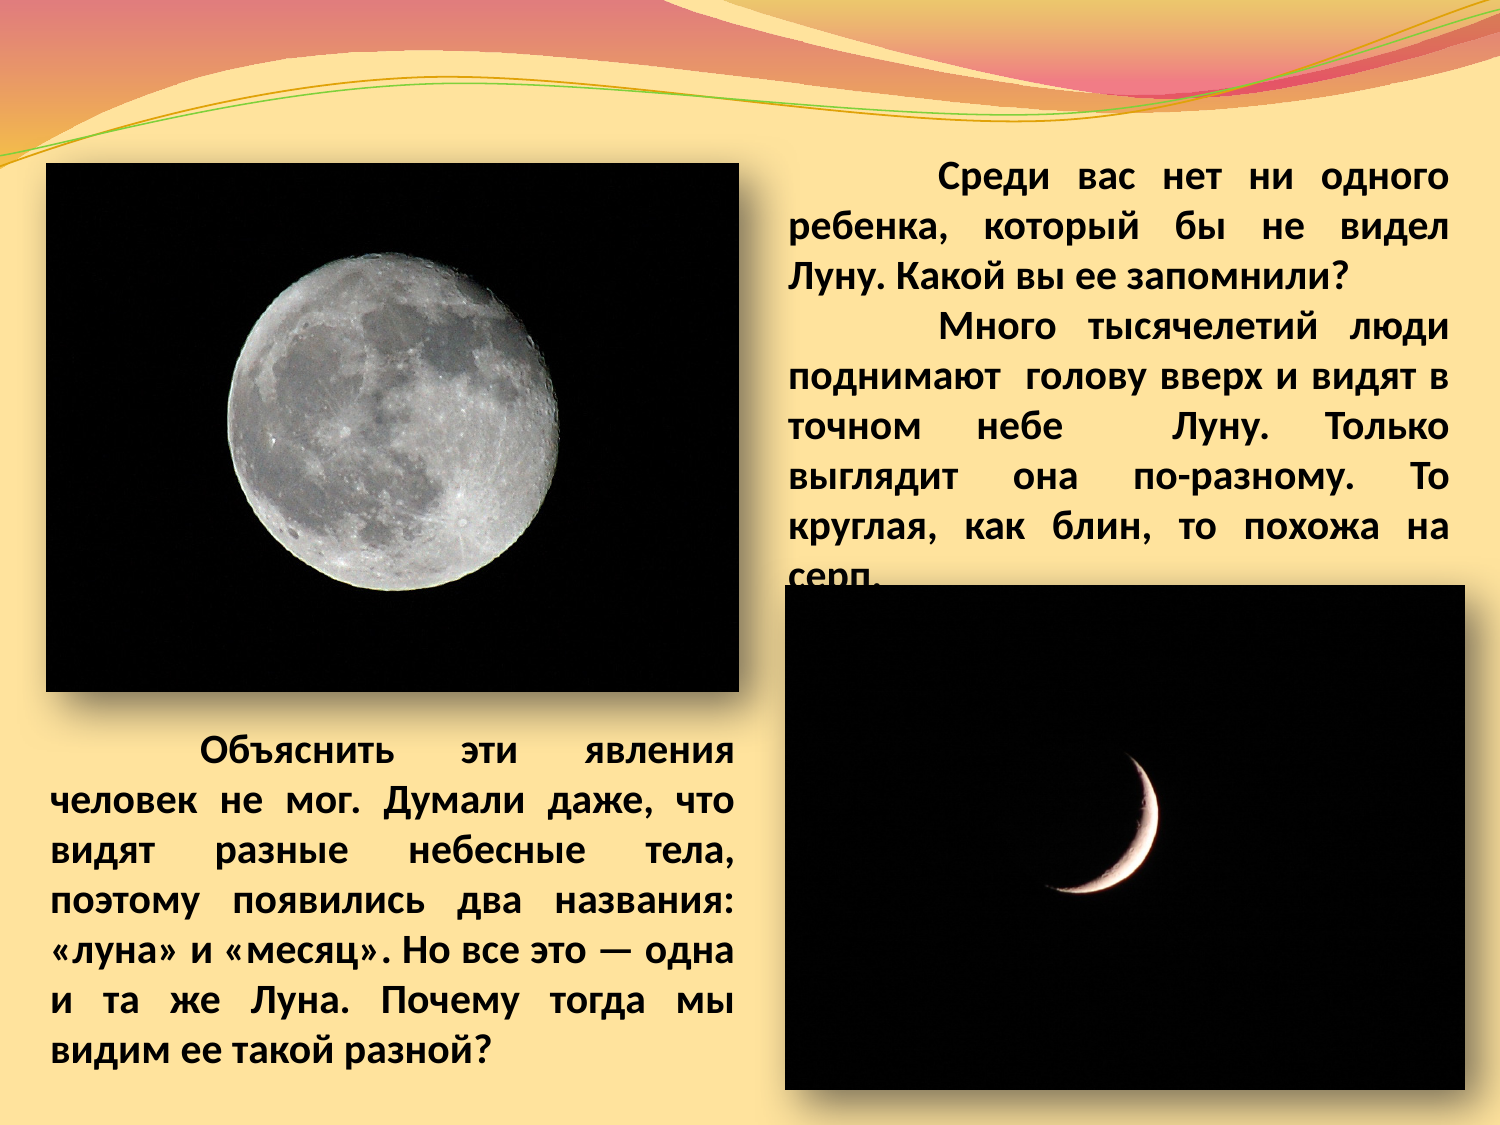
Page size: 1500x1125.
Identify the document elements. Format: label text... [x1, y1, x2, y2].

text_box Объяснить эти явления человек не мог. Думали даже, что видят разные небесные тела, поэтому появились два названия: «луна» и «месяц». Но все это — одна и та же Луна. Почему тогда мы видим ее такой разной? [35, 714, 750, 1080]
picture [46, 163, 739, 692]
text_box Среди вас нет ни одного ребенка, который бы не видел Луну. Какой вы ее запомнили? Много тысячелетий люди поднимают голову вверх и видят в точном небе Луну. Только выглядит она по-разному. То круглая, как блин, то похожа на серп. [773, 140, 1465, 574]
picture [784, 585, 1466, 1091]
